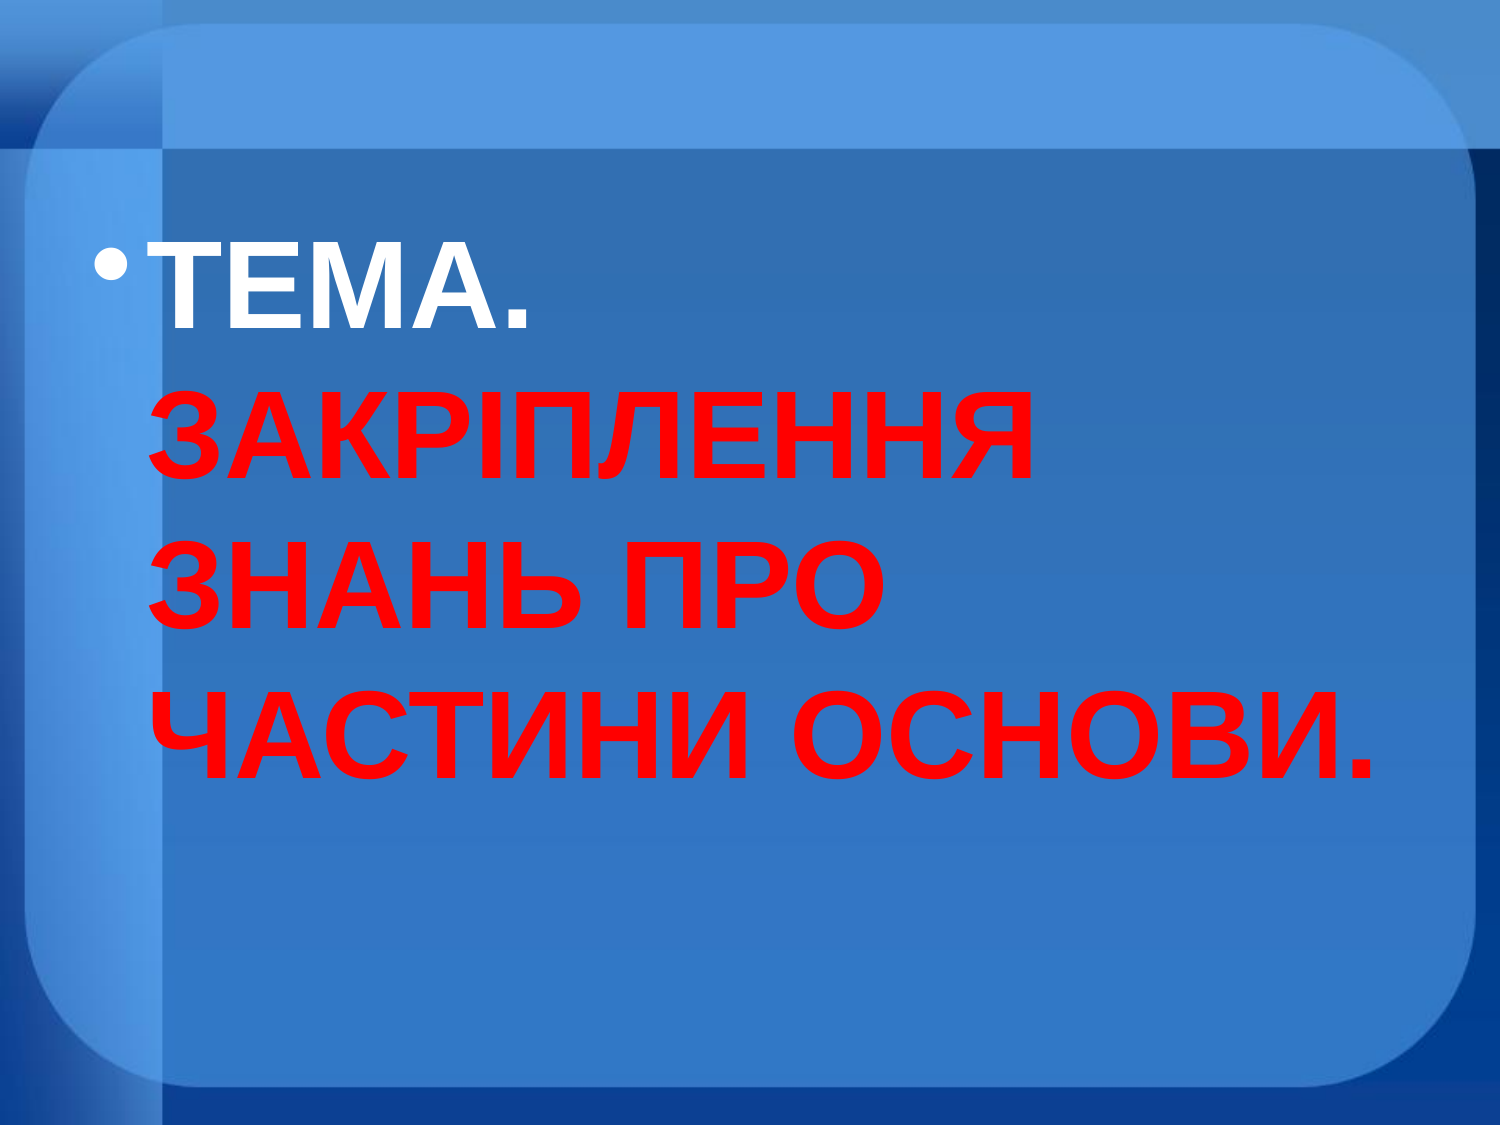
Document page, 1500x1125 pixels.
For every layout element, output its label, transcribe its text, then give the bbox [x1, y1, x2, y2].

picture [0, 0, 1500, 1125]
list ТЕМА. ЗАКРІПЛЕННЯ ЗНАНЬ ПРО ЧАСТИНИ ОСНОВИ. [74, 196, 1426, 1083]
